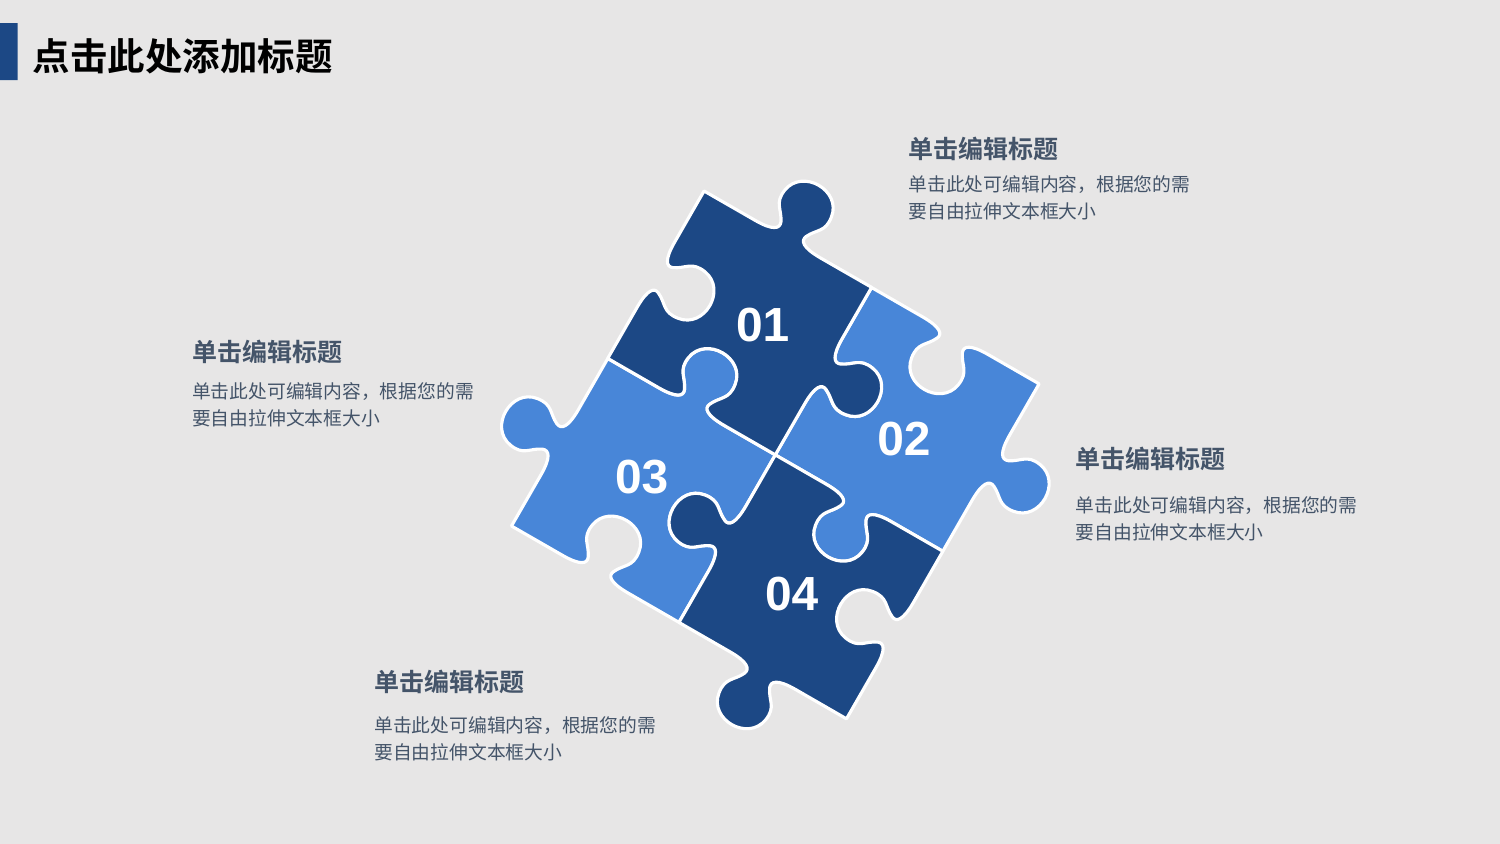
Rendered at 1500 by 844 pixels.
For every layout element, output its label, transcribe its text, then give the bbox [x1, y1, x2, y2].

text_box 单击此处可编辑内容，根据您的需要自由拉伸文本框大小 [374, 709, 662, 764]
text_box 单击此处可编辑内容，根据您的需要自由拉伸文本框大小 [1075, 489, 1363, 544]
text_box 01 [735, 293, 790, 352]
text_box [0, 23, 18, 81]
text_box [501, 349, 774, 622]
text_box 单击编辑标题 [1075, 443, 1317, 474]
text_box 04 [765, 562, 819, 621]
text_box [669, 454, 943, 729]
text_box 单击编辑标题 [192, 335, 433, 366]
text_box 单击编辑标题 [374, 666, 615, 697]
text_box 点击此处添加标题 [21, 27, 347, 84]
text_box [607, 181, 882, 455]
text_box 03 [615, 445, 669, 503]
text_box [776, 287, 1050, 561]
text_box 单击此处可编辑内容，根据您的需要自由拉伸文本框大小 [192, 374, 480, 429]
text_box 02 [877, 407, 931, 466]
text_box 单击编辑标题 [908, 133, 1149, 164]
text_box 单击此处可编辑内容，根据您的需要自由拉伸文本框大小 [908, 167, 1196, 222]
